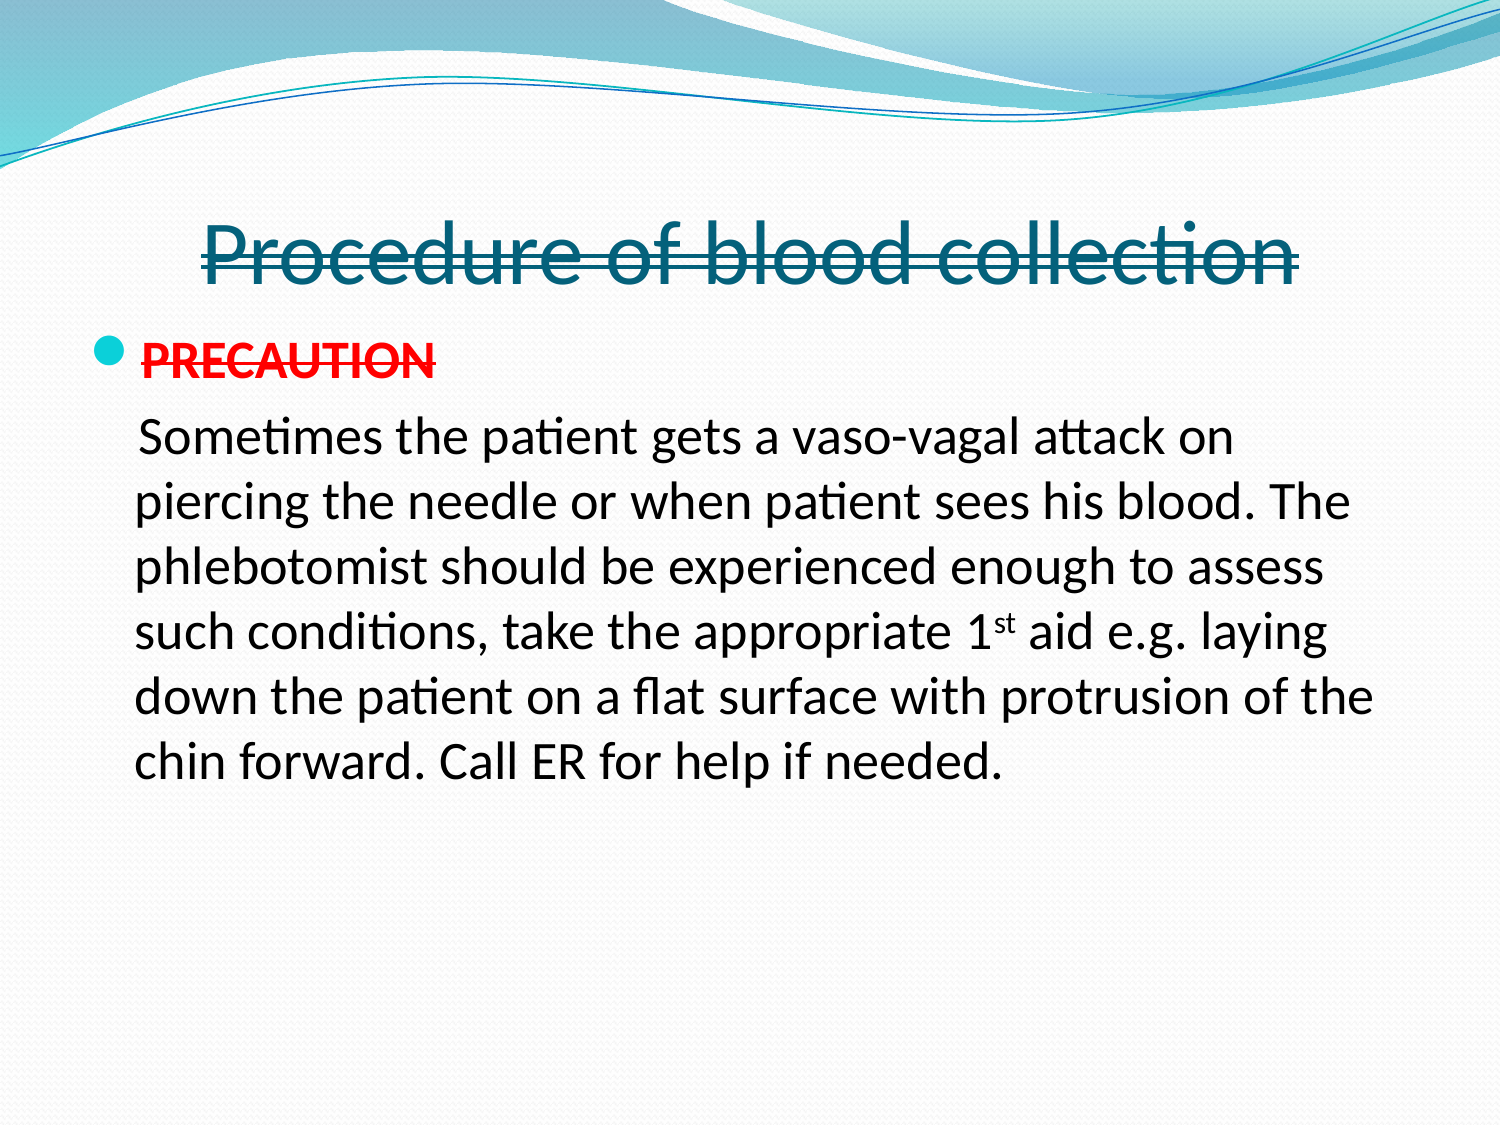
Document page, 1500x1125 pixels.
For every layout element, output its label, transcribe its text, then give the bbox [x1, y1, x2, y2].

title Procedure of blood collection [75, 115, 1425, 303]
list PRECAUTION Sometimes the patient gets a vaso-vagal attack on piercing the needle or when patient sees his blood. The phlebotomist should be experienced enough to assess such conditions, take the appropriate 1st aid e.g. laying down the patient on a flat surface with protrusion of the chin forward. Call ER for help if needed. [75, 317, 1425, 1038]
